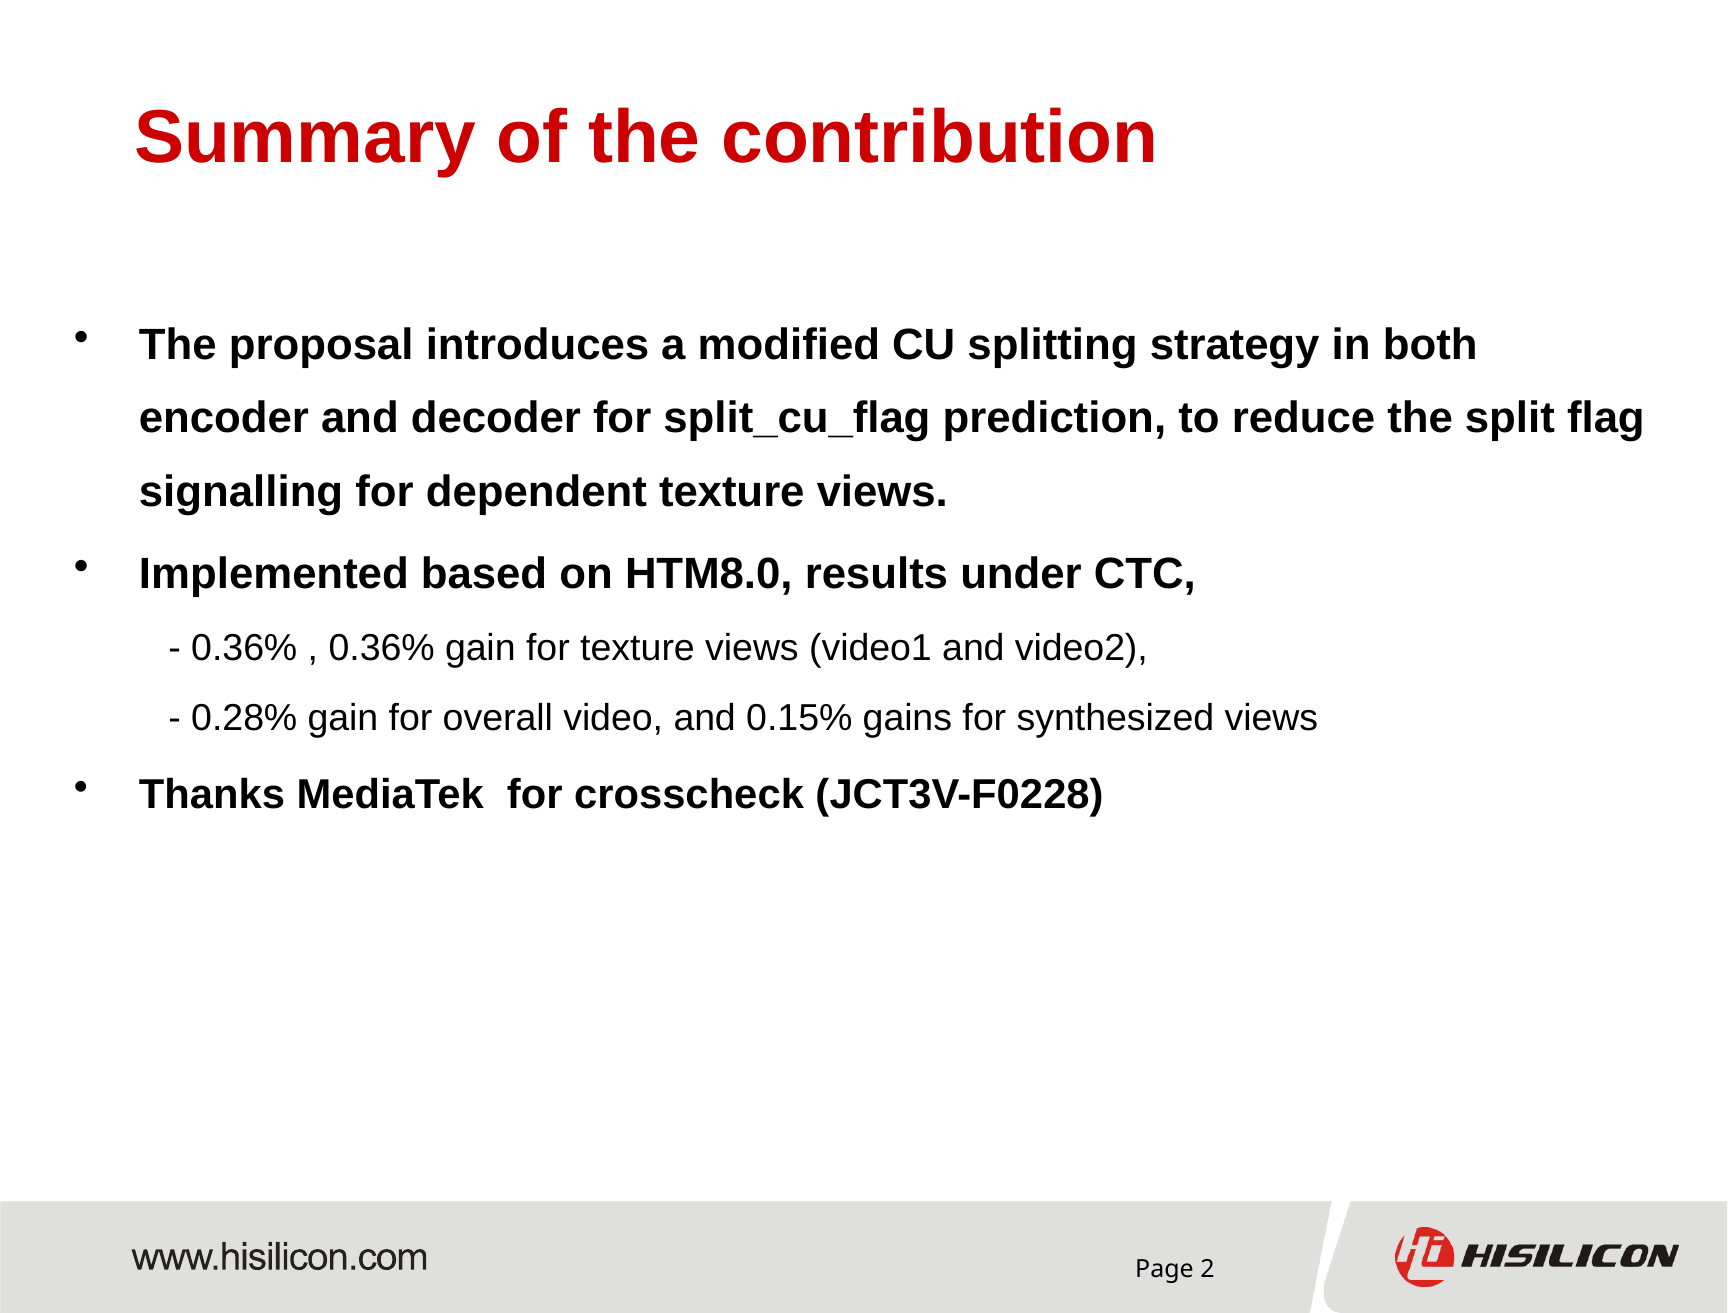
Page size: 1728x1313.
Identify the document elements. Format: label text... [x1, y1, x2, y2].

slide_number Page 2 [1135, 1224, 1338, 1313]
title Summary of the contribution [119, 52, 1664, 214]
picture [0, 1201, 1728, 1313]
text_box The proposal introduces a modified CU splitting strategy in both encoder and decoder for split_cu_flag prediction, to reduce the split flag signalling for dependent texture views. Implemented based on HTM8.0, results under CTC, - 0.36% , 0.36% gain for texture views (video1 and video2), - 0.28% gain for overall video, and 0.15% gains for synthesized views Thanks MediaTek for crosscheck (JCT3V-F0228) [58, 287, 1669, 1137]
